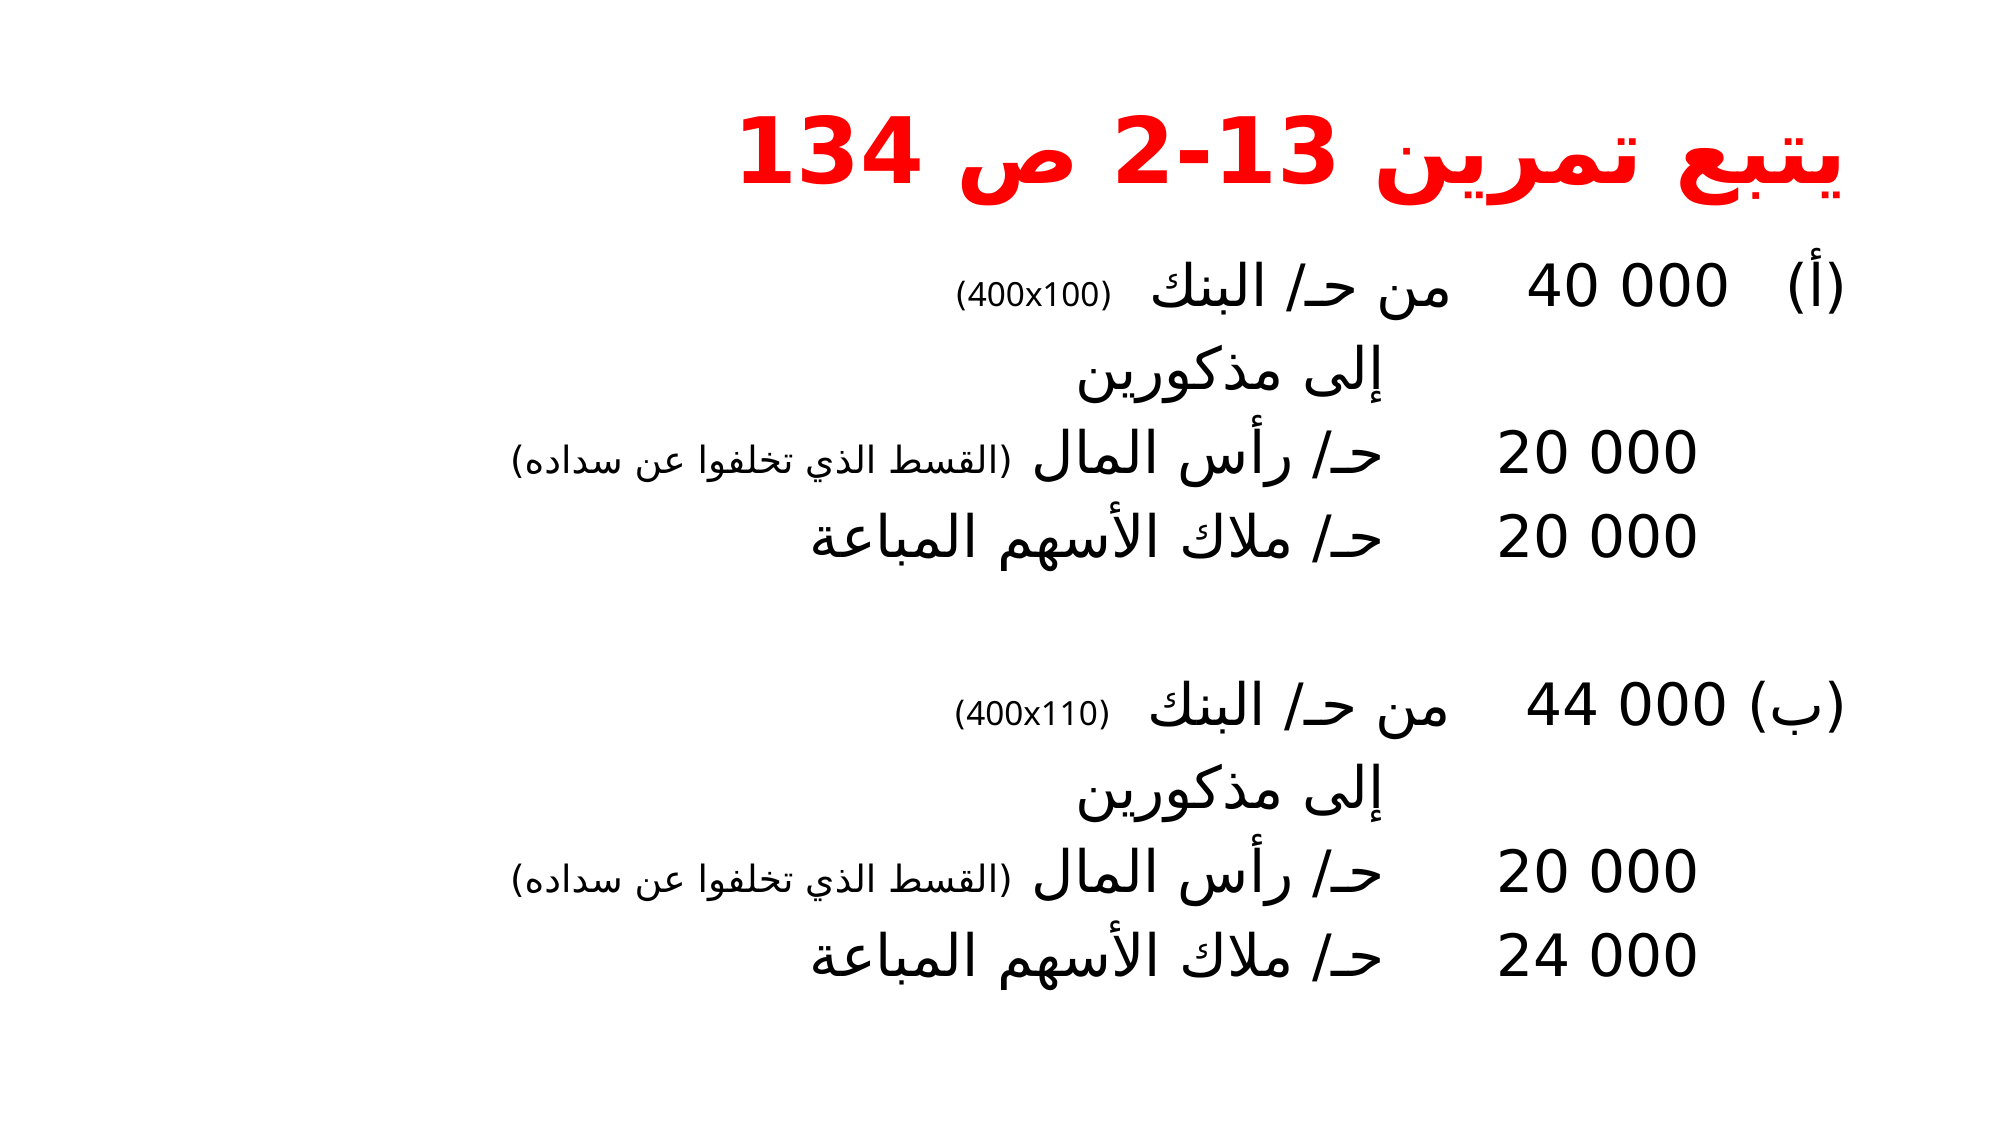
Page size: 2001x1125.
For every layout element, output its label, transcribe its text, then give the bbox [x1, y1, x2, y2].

list (أ) 000 40 من حـ/ البنك (400x100) إلى مذكورين 000 20 حـ/ رأس المال (القسط الذي تخلفوا عن سداده) 000 20 حـ/ ملاك الأسهم المباعة (ب) 000 44 من حـ/ البنك (400x110) إلى مذكورين 000 20 حـ/ رأس المال (القسط الذي تخلفوا عن سداده) 000 24 حـ/ ملاك الأسهم المباعة [137, 248, 1863, 1014]
title يتبع تمرين 13-2 ص 134 [137, 59, 1863, 248]
